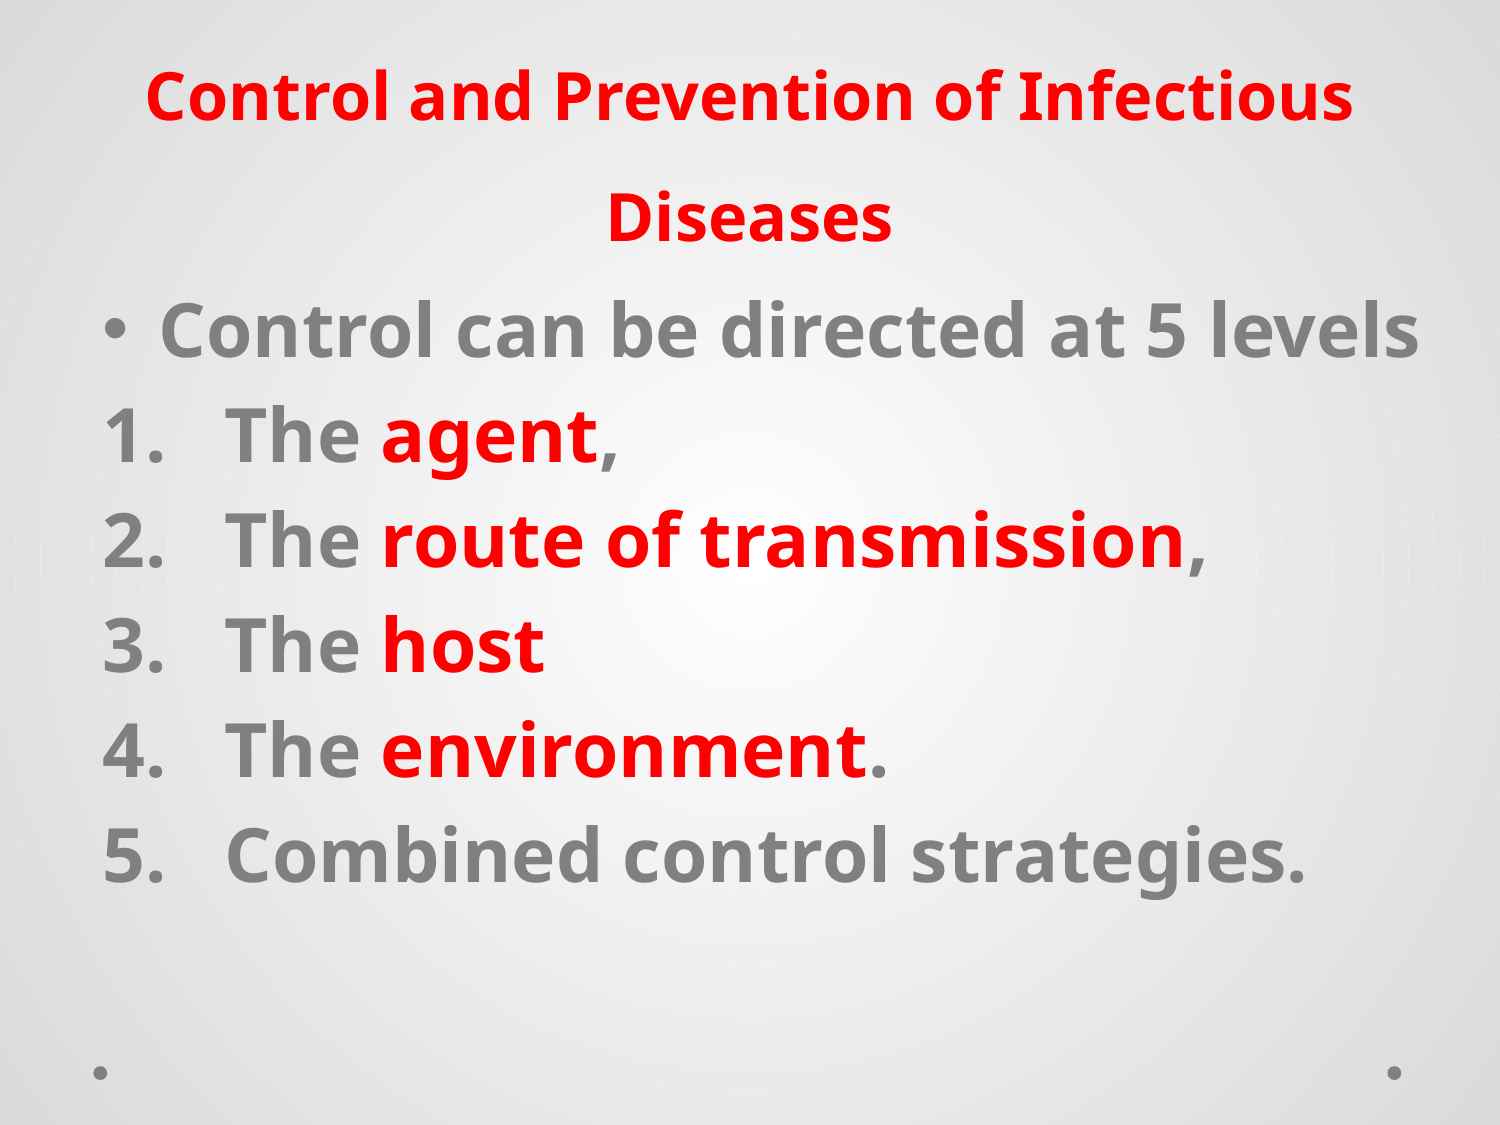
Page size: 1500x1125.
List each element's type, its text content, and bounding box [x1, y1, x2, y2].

list Control can be directed at 5 levels The agent, The route of transmission, The host The environment. Combined control strategies. [87, 275, 1438, 1068]
title Control and Prevention of Infectious Diseases [75, 50, 1425, 263]
